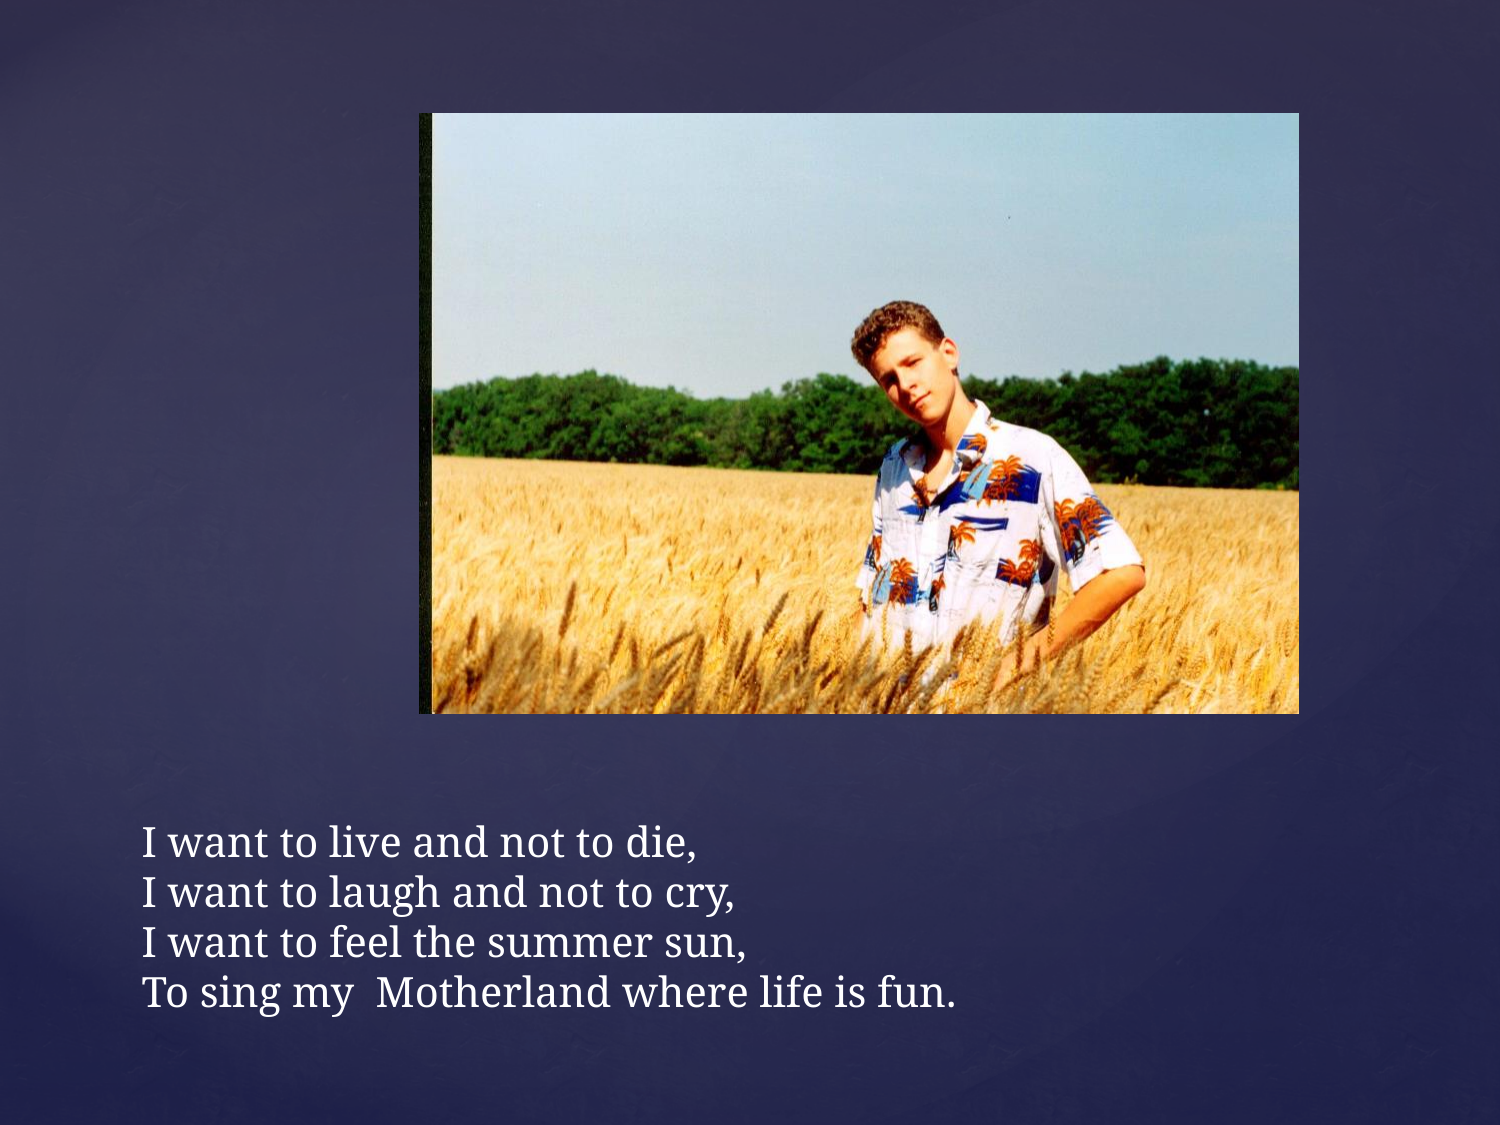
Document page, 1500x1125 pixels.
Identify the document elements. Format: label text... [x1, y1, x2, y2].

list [418, 113, 1300, 715]
title I want to live and not to die, I want to laugh and not to cry, I want to feel the summer sun, To sing my Motherland where life is fun. [126, 873, 1365, 1024]
